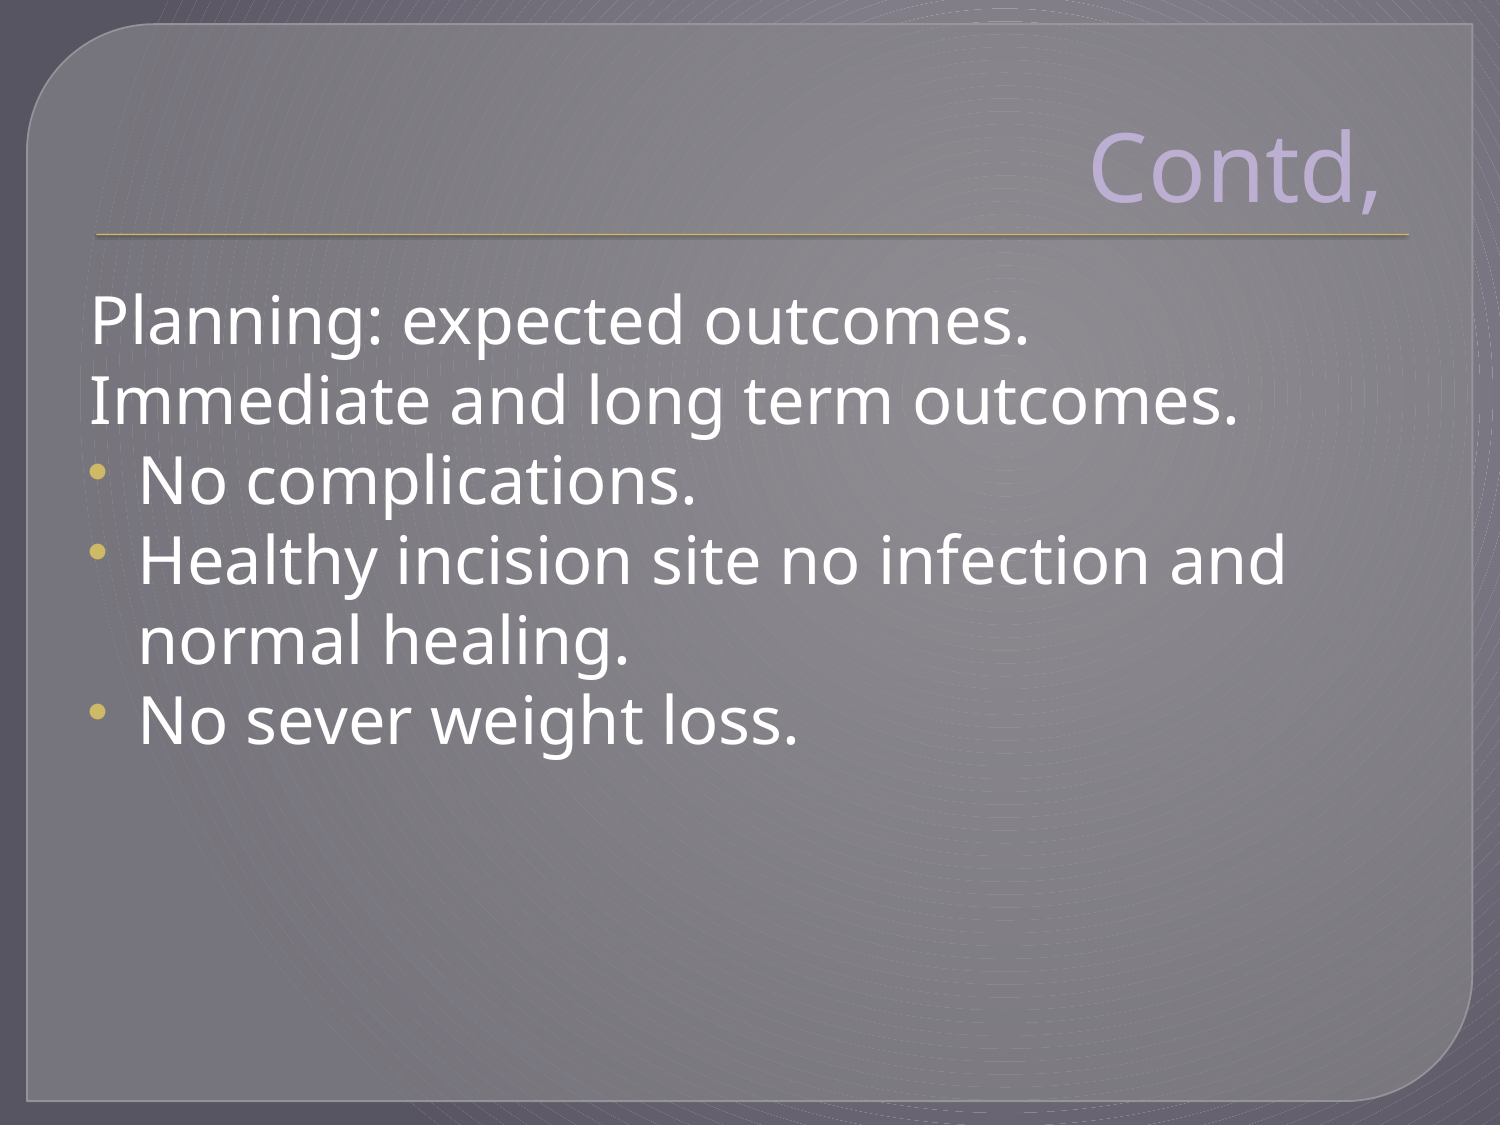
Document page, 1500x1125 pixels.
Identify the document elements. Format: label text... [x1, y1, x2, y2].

list Planning: expected outcomes. Immediate and long term outcomes. No complications. Healthy incision site no infection and normal healing. No sever weight loss. [75, 270, 1425, 1013]
title Contd, [75, 41, 1425, 230]
